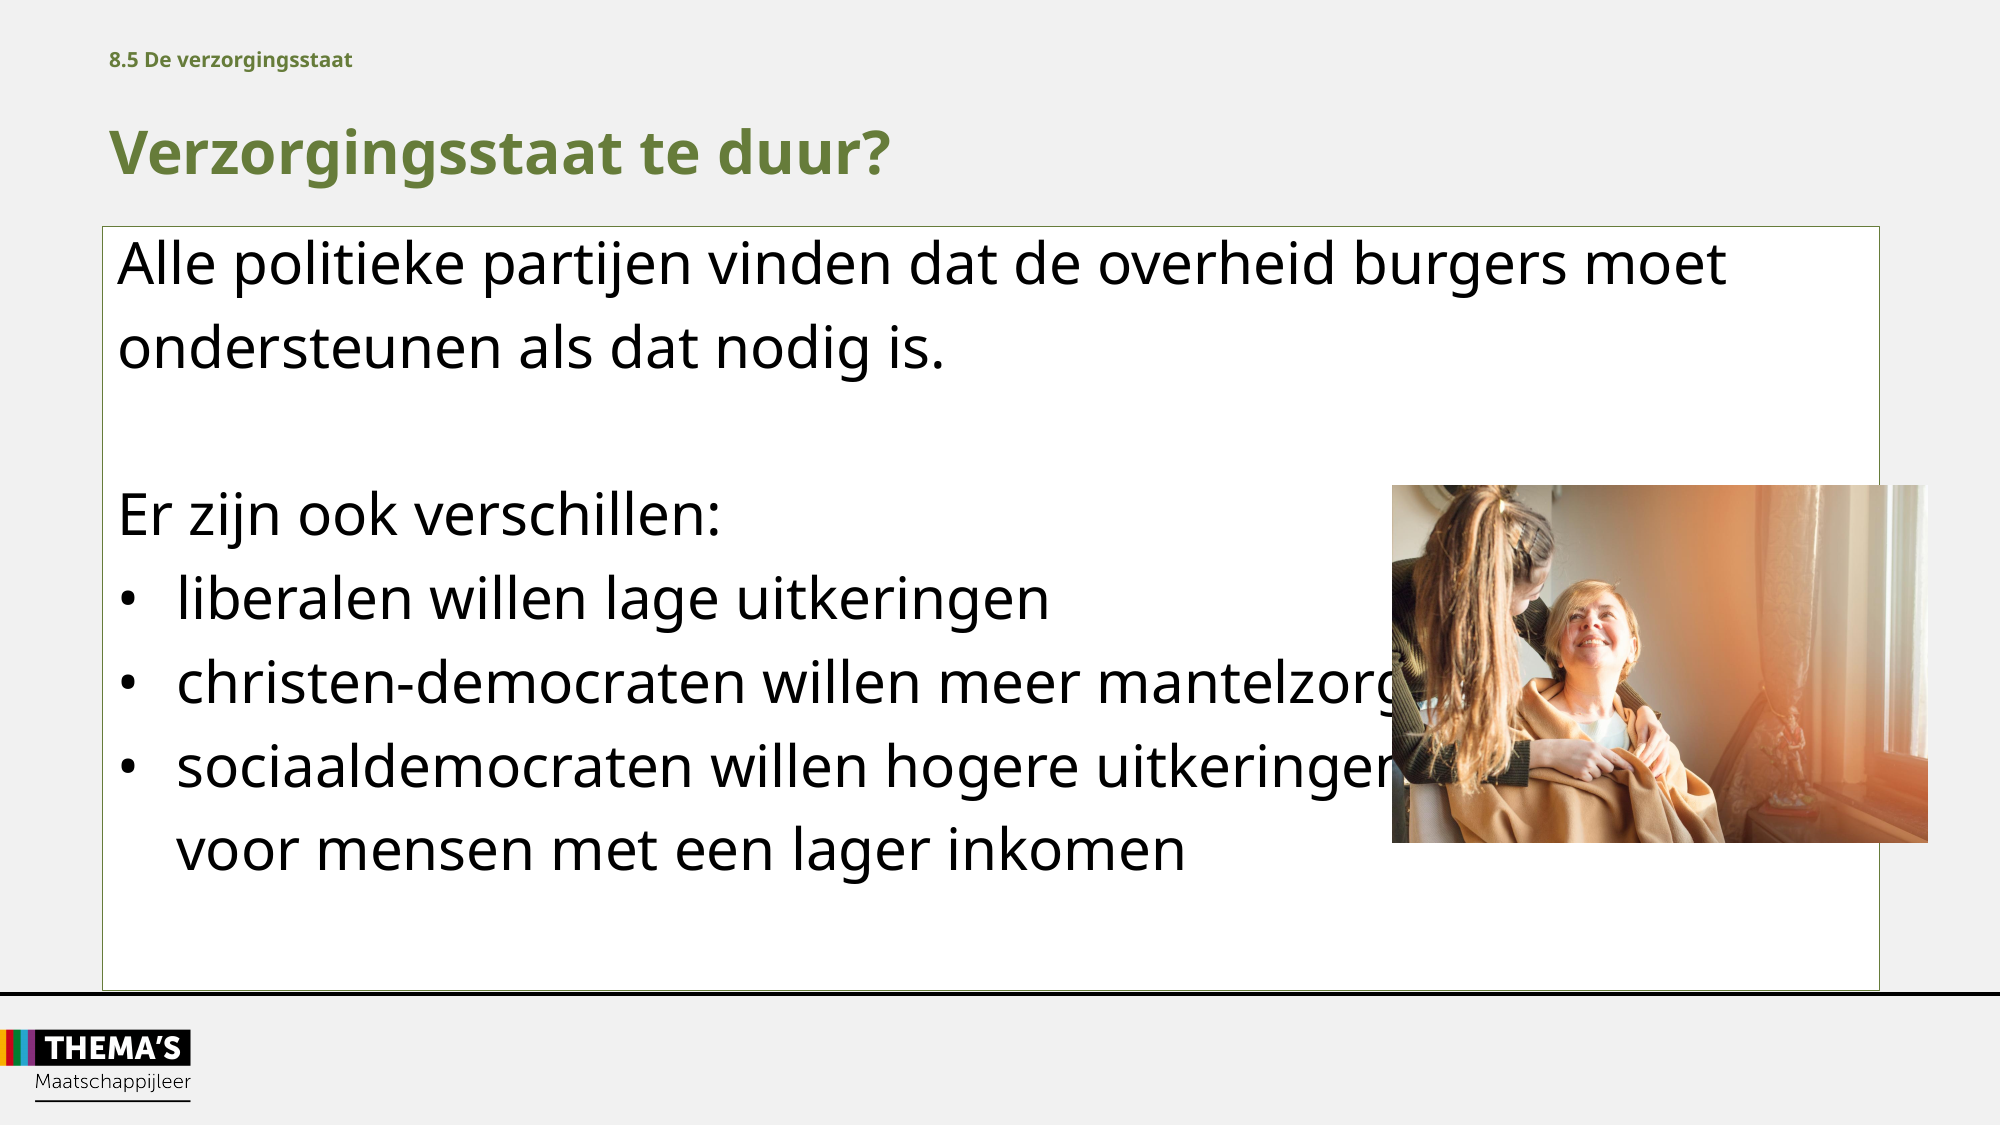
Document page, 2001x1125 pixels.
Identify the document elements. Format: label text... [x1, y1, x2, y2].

list Alle politieke partijen vinden dat de overheid burgers moet ondersteunen als dat nodig is. Er zijn ook verschillen: • liberalen willen lage uitkeringen • christen-democraten willen meer mantelzorg • sociaaldemocraten willen hogere uitkeringen voor mensen met een lager inkomen [102, 226, 1880, 991]
picture [1392, 485, 1928, 843]
picture [0, 993, 203, 1125]
list 8.5 De verzorgingsstaat [94, 33, 941, 88]
list Verzorgingsstaat te duur? [94, 114, 1879, 205]
